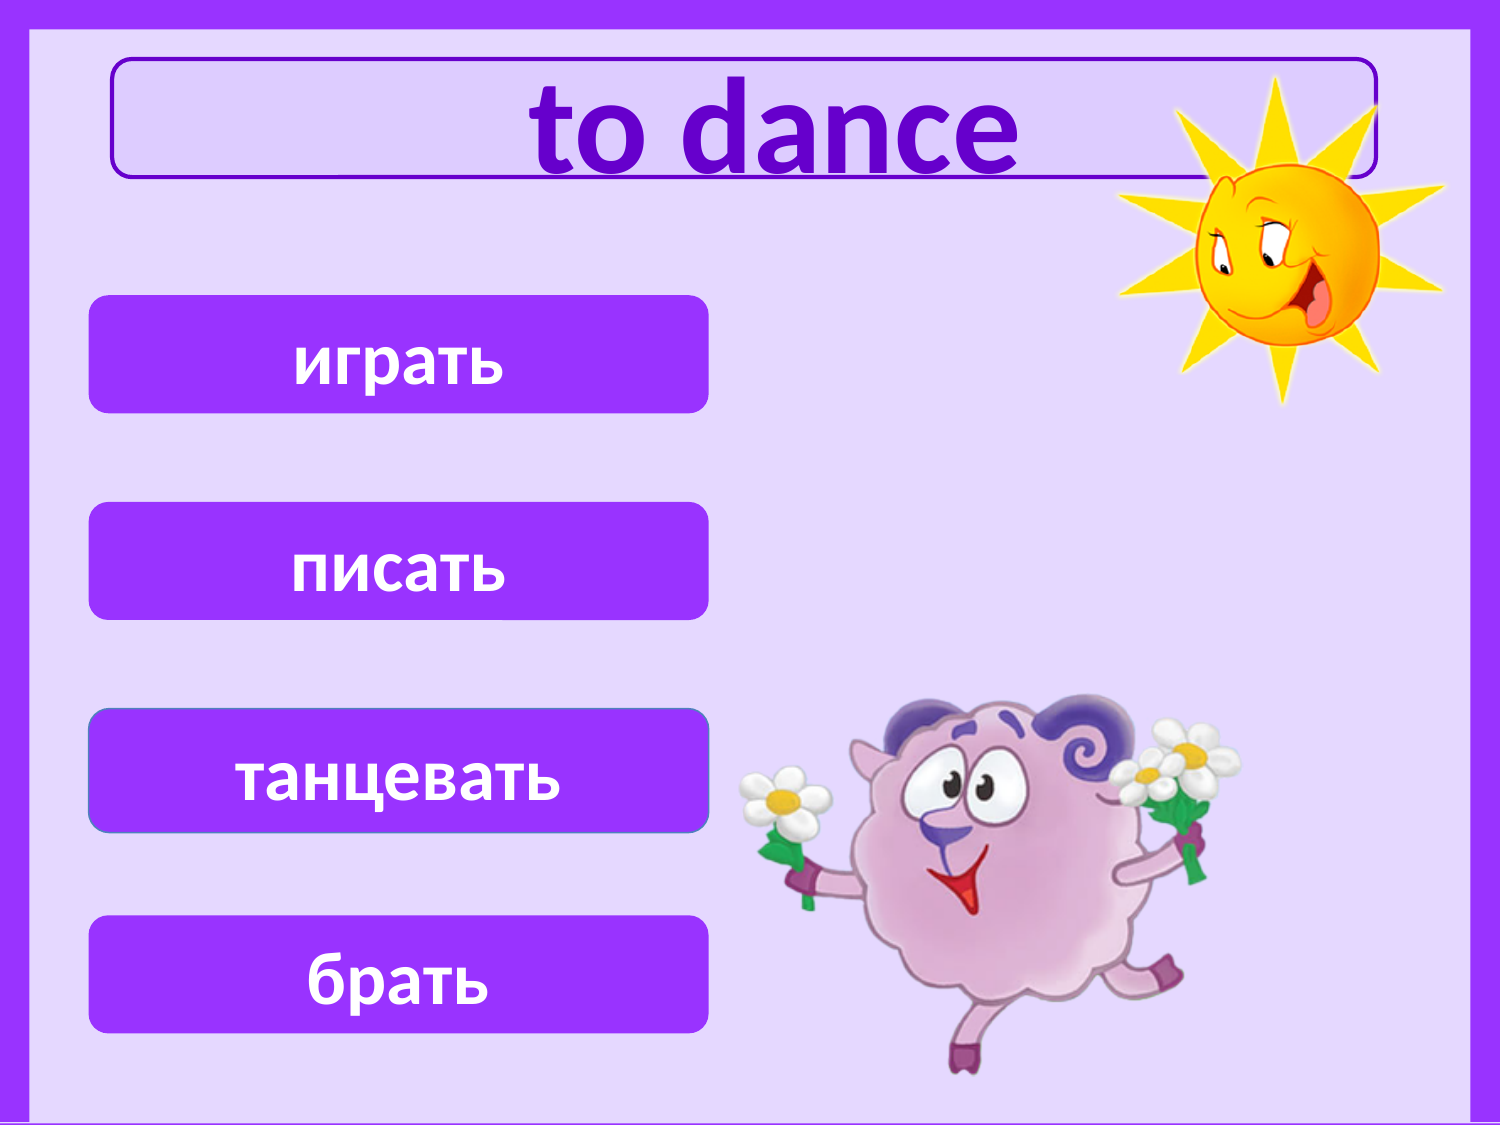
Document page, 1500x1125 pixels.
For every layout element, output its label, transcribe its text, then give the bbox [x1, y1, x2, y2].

picture [737, 692, 1244, 1077]
text_box [0, 0, 1500, 32]
text_box [1468, 32, 1500, 1121]
text_box танцевать [88, 708, 709, 833]
picture [1102, 61, 1461, 426]
text_box брать [88, 915, 709, 1034]
text_box [0, 1121, 1500, 1125]
text_box [0, 32, 32, 1121]
text_box играть [88, 295, 709, 414]
text_box писать [88, 501, 709, 621]
text_box to dance [109, 56, 1366, 180]
